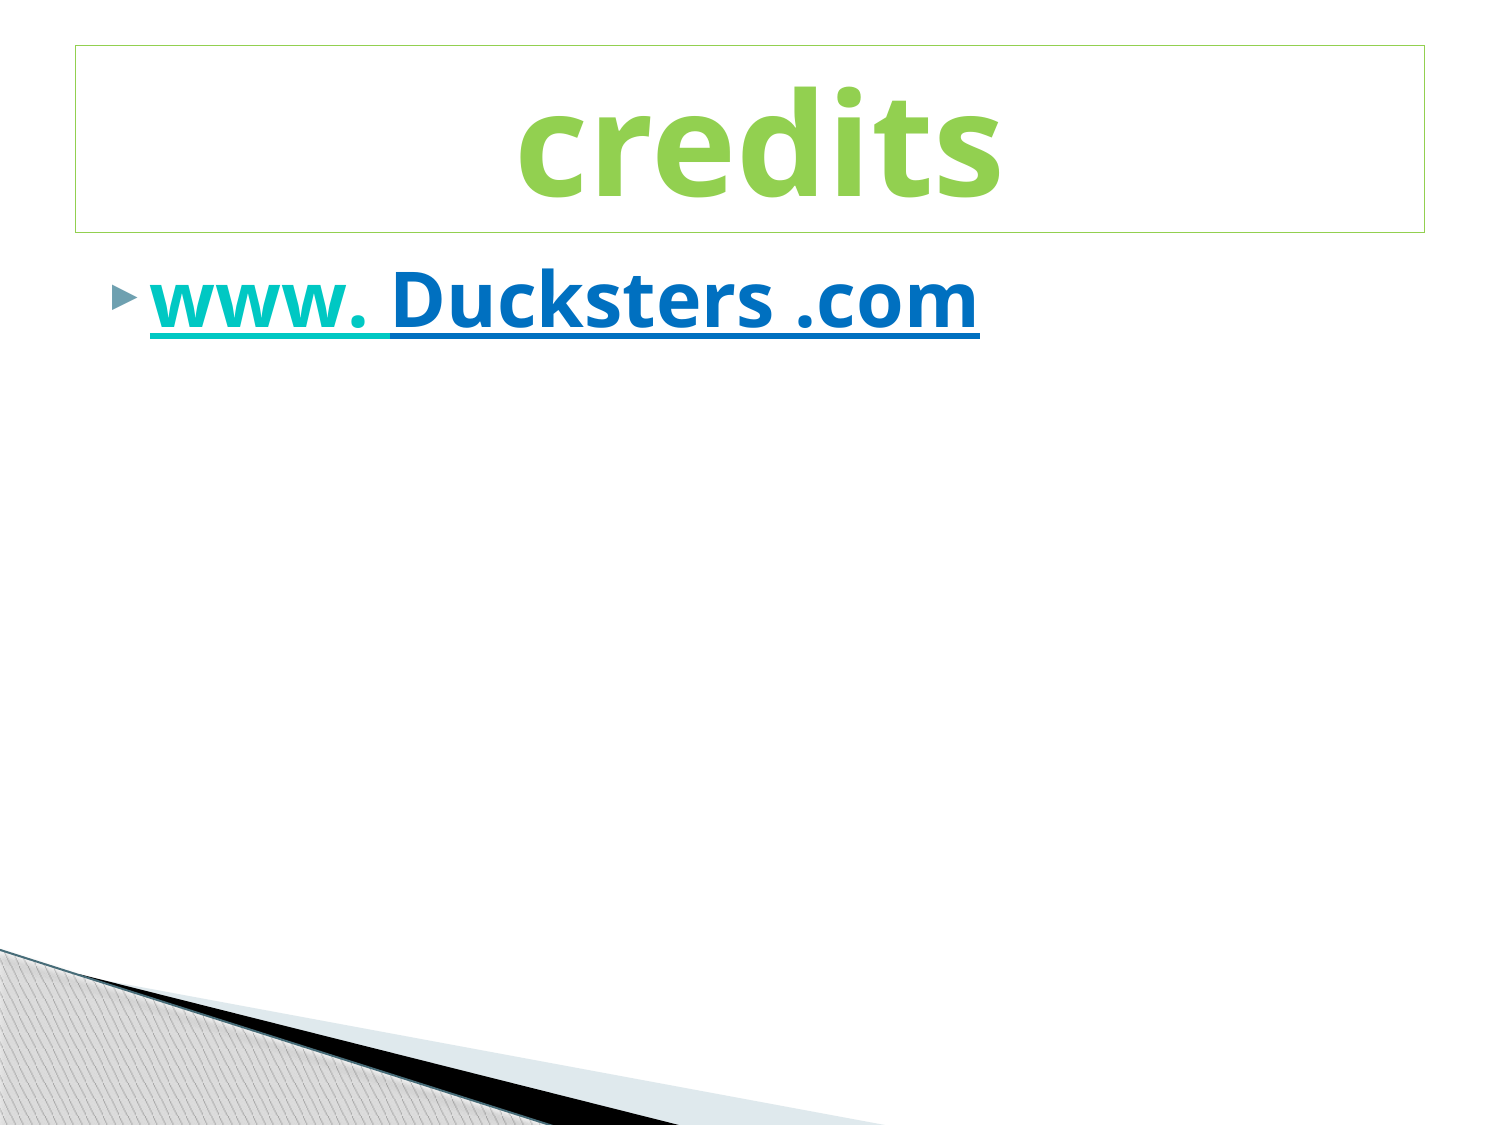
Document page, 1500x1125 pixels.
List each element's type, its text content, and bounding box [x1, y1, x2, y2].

title credits [75, 45, 1425, 233]
list www. Ducksters .com [75, 243, 1425, 986]
